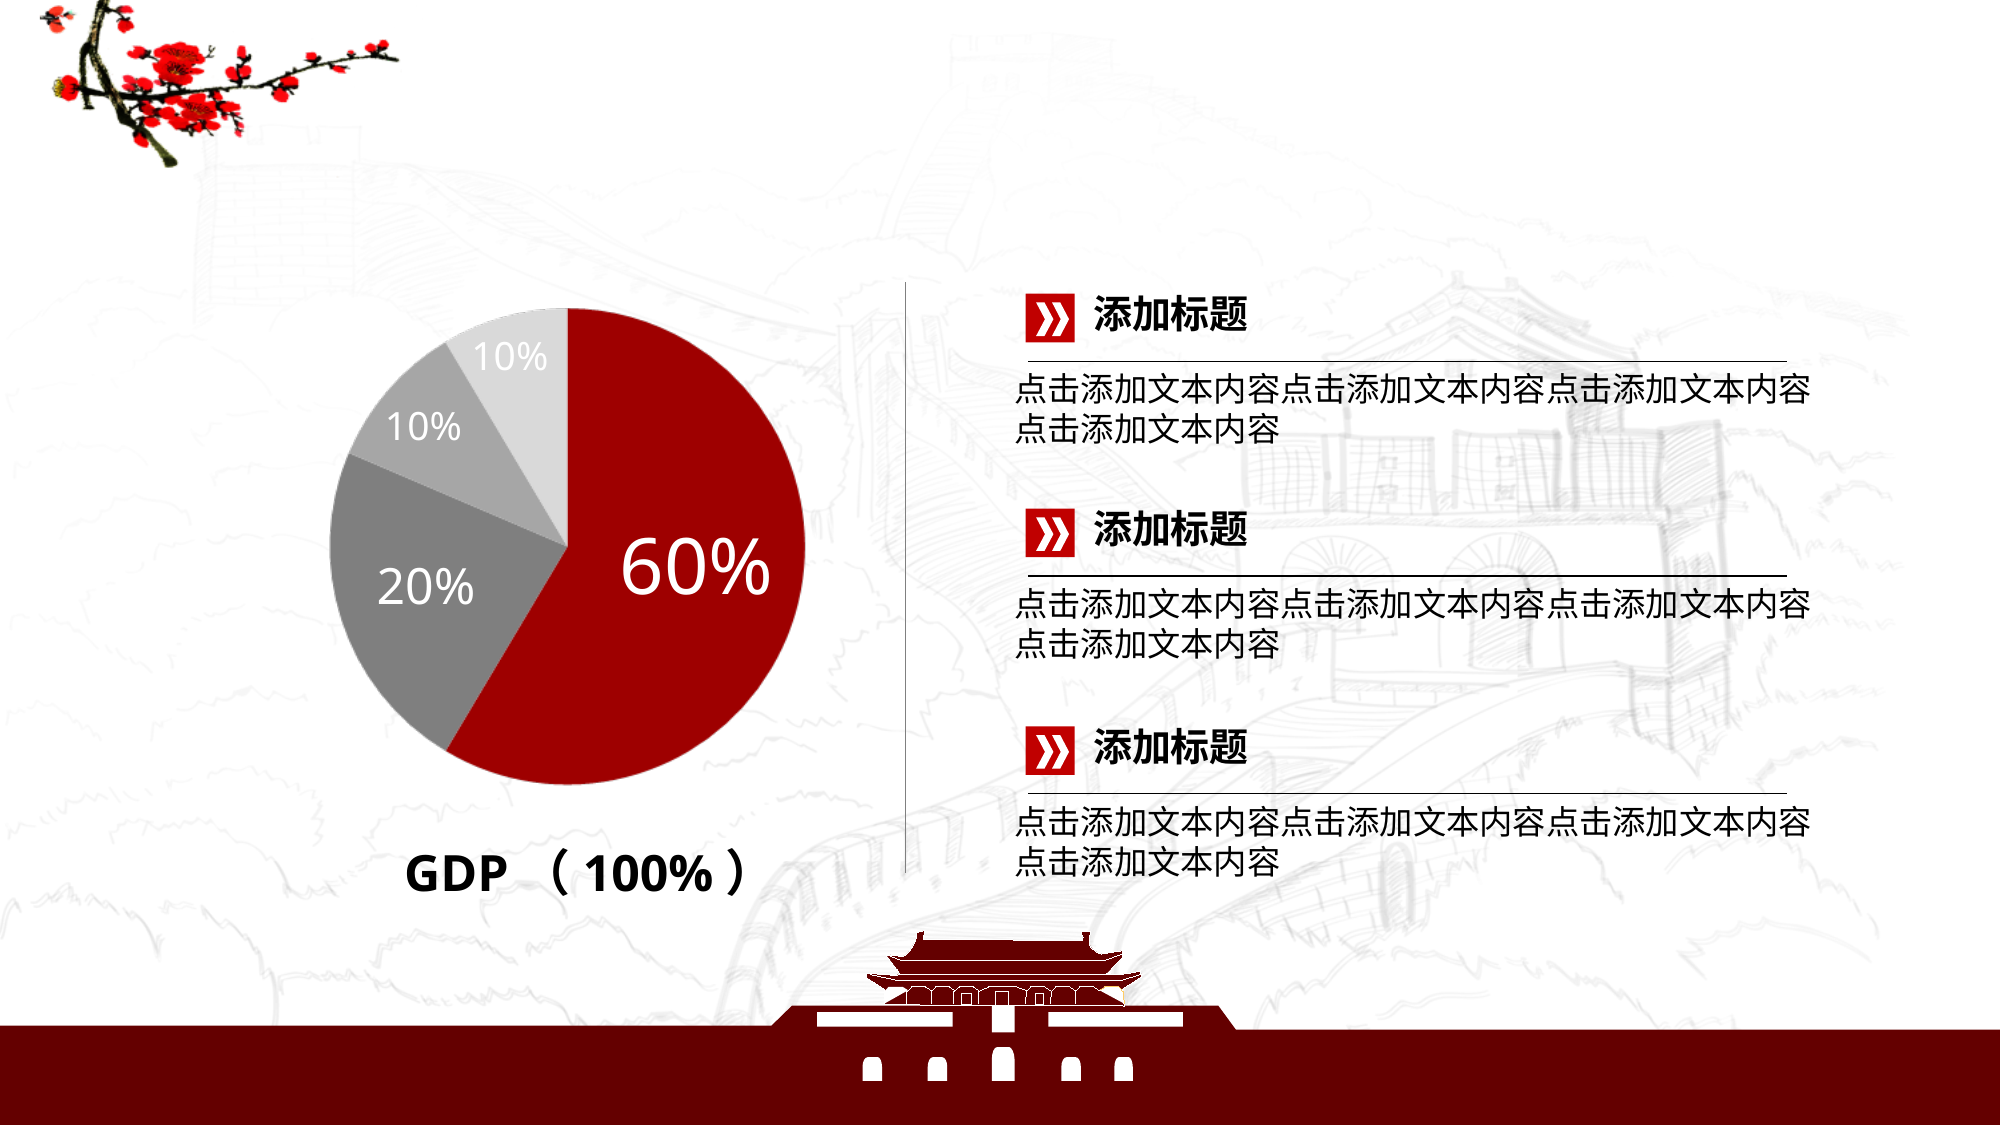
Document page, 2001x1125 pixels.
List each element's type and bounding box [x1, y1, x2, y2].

text_box [999, 714, 1835, 890]
text_box [999, 497, 1835, 672]
text_box [999, 282, 1835, 458]
picture [0, 0, 1910, 1029]
text_box [80, 267, 1056, 911]
